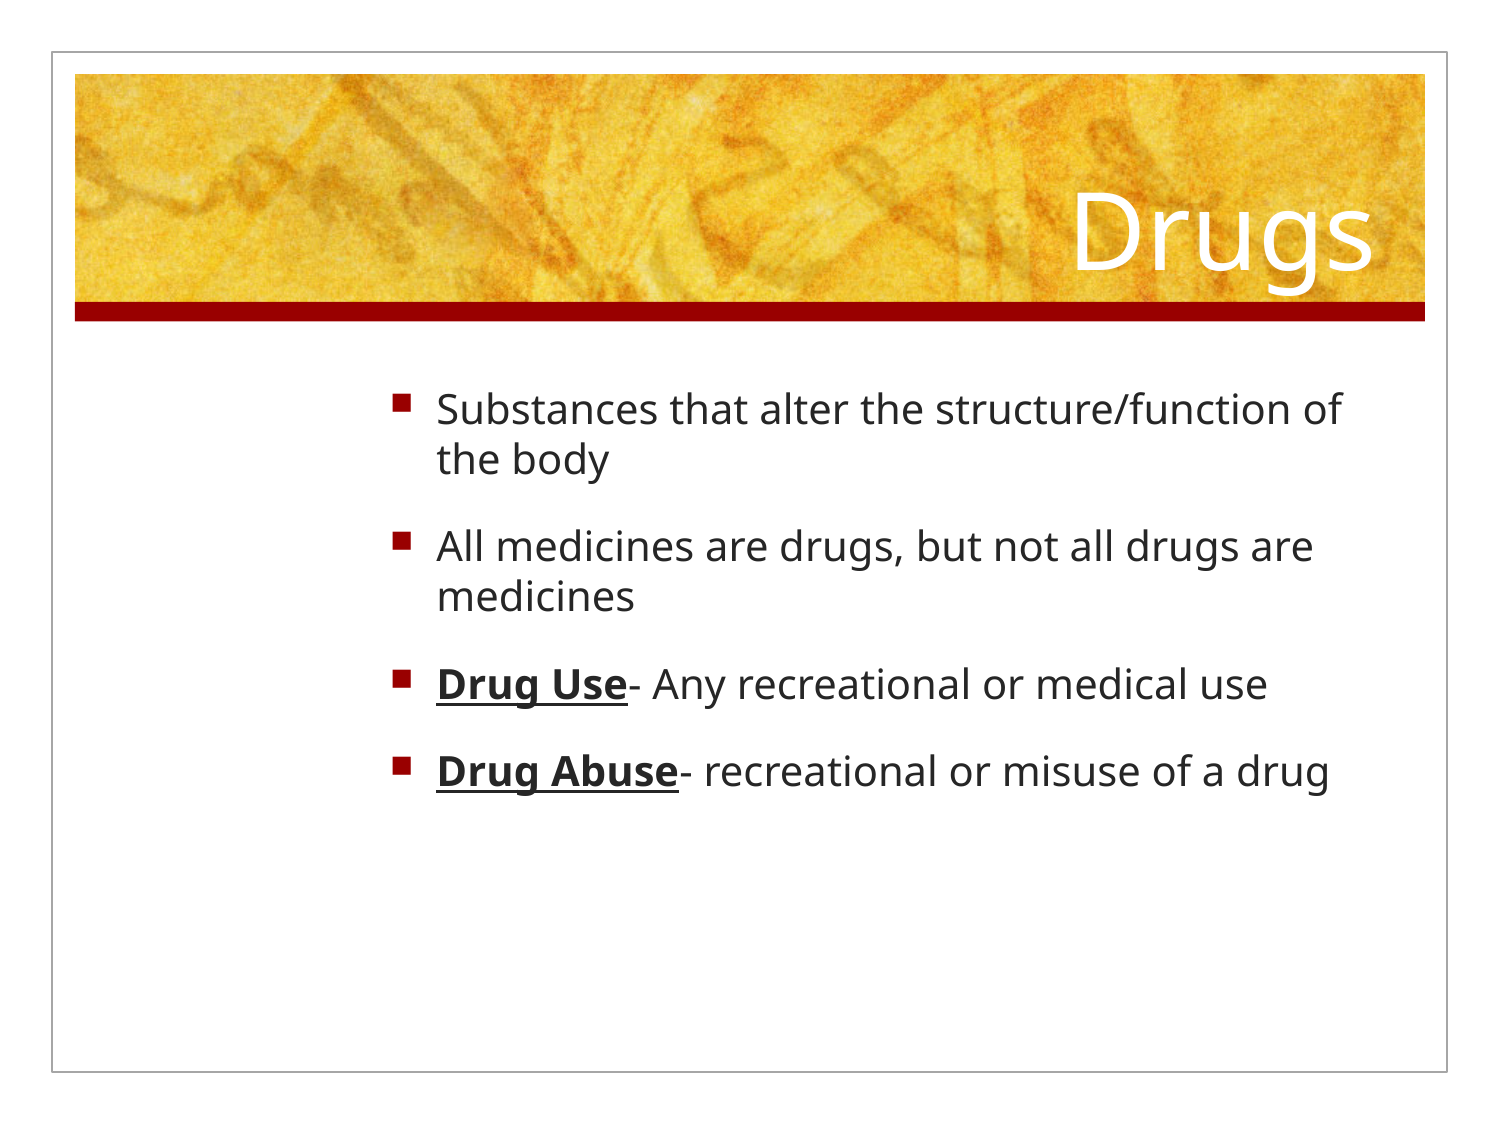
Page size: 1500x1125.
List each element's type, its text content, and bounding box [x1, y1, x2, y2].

title Drugs [108, 74, 1392, 292]
picture [75, 74, 1425, 301]
list Substances that alter the structure/function of the body All medicines are drugs, but not all drugs are medicines Drug Use- Any recreational or medical use Drug Abuse- recreational or misuse of a drug [375, 375, 1392, 1005]
